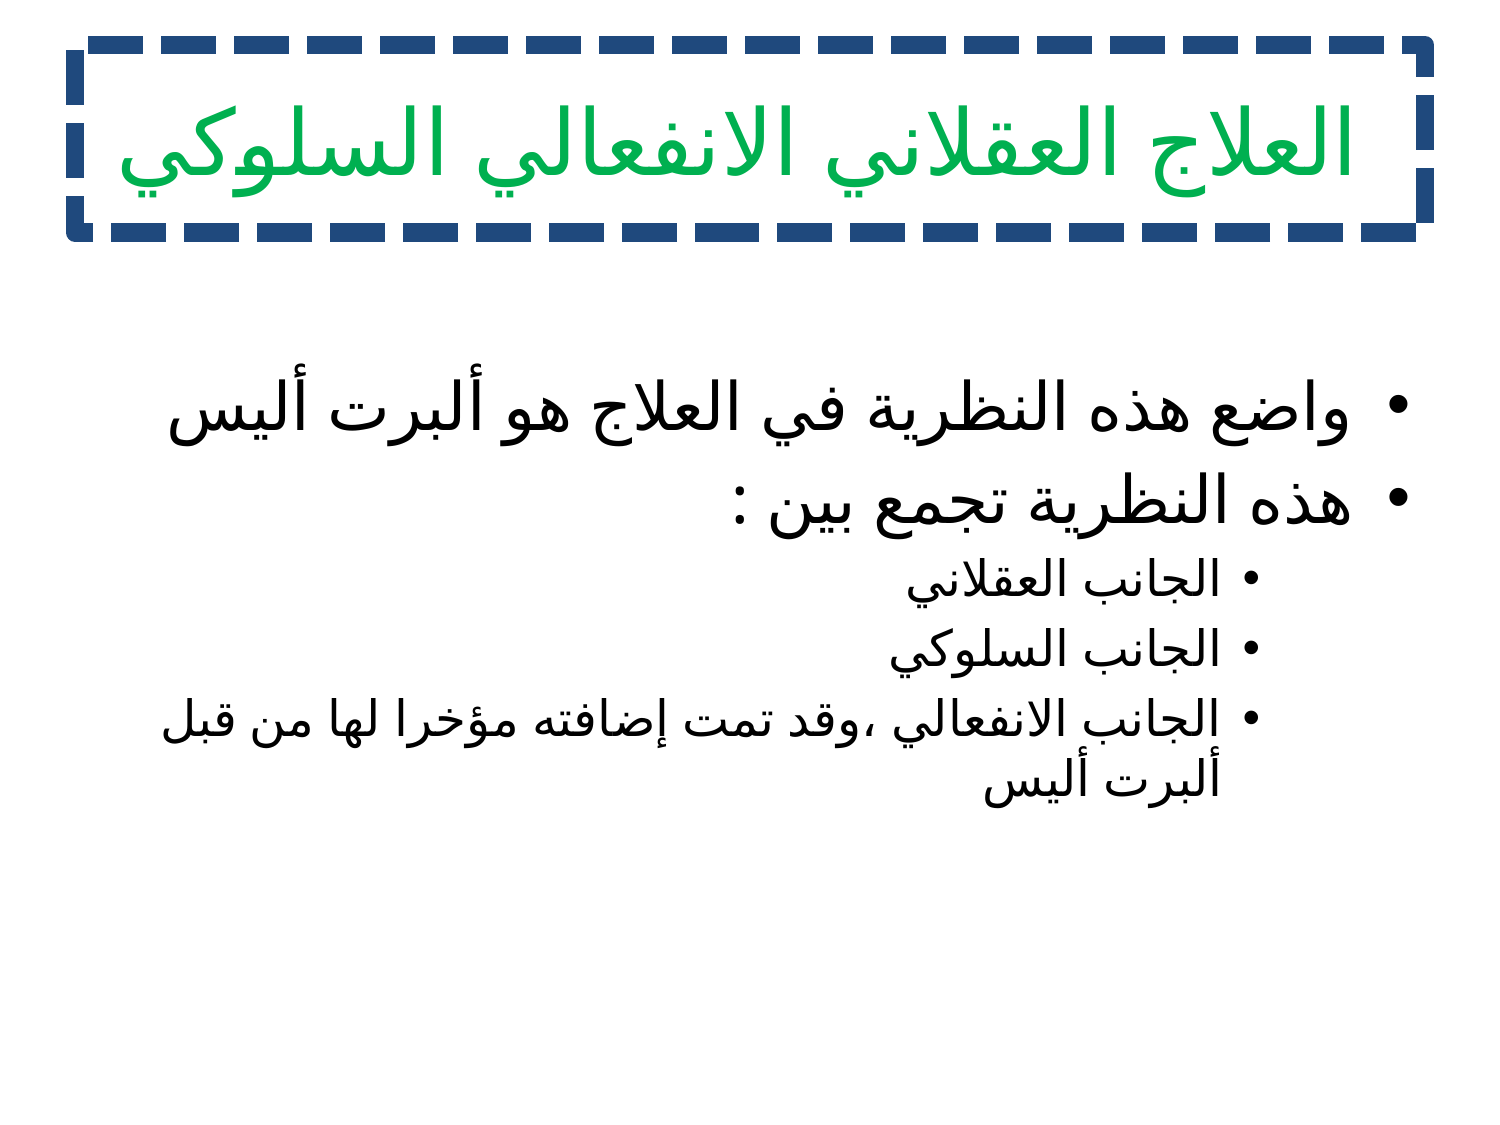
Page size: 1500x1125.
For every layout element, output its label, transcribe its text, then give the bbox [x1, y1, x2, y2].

list واضع هذه النظرية في العلاج هو ألبرت أليس هذه النظرية تجمع بين : الجانب العقلاني الجانب السلوكي الجانب الانفعالي ،وقد تمت إضافته مؤخرا لها من قبل ألبرت أليس [75, 262, 1425, 1005]
title العلاج العقلاني الانفعالي السلوكي [75, 45, 1425, 233]
